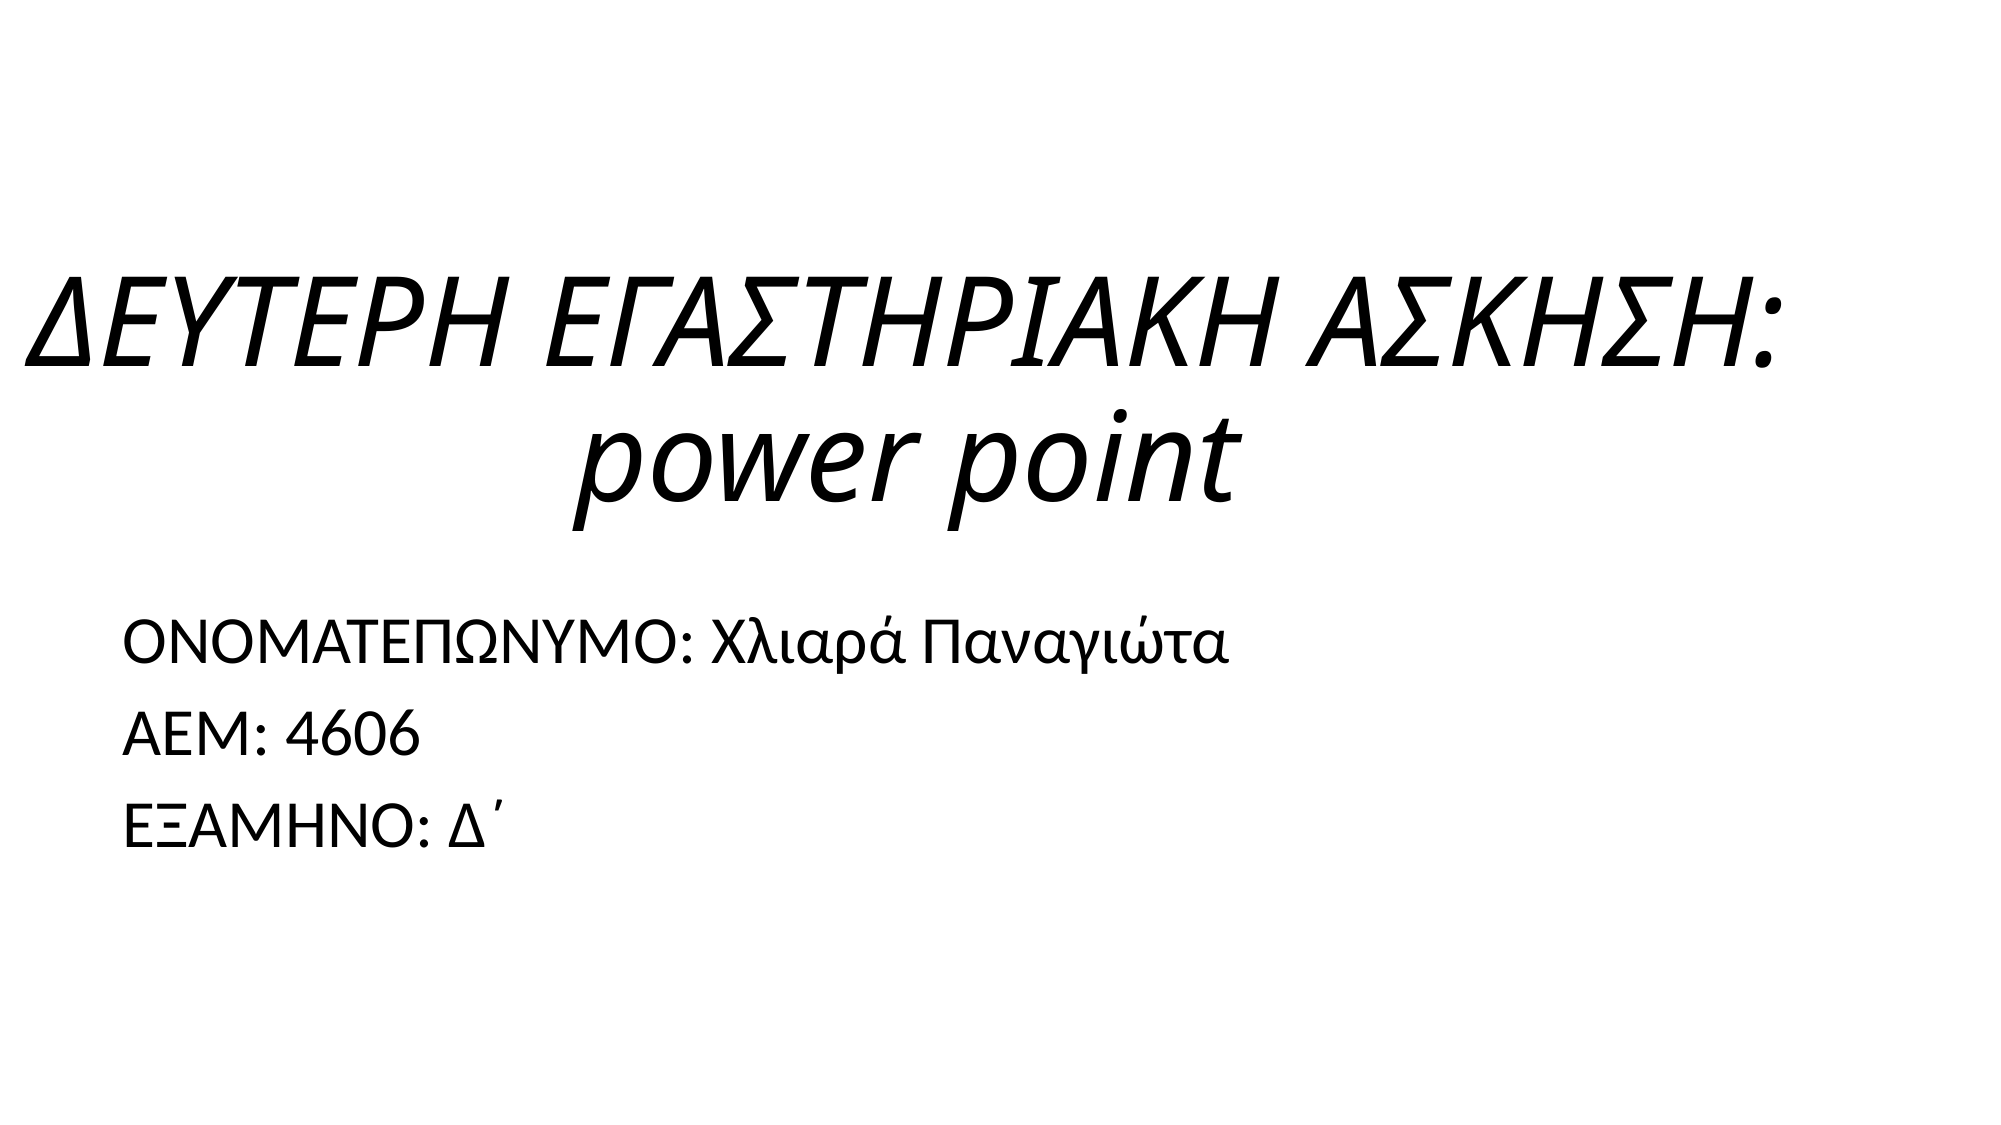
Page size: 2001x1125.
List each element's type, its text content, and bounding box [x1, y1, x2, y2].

subtitle ΟΝΟΜΑΤΕΠΩΝΥΜΟ: Χλιαρά Παναγιώτα ΑΕΜ: 4606 ΕΞΑΜΗΝΟ: Δ΄ [107, 598, 1608, 870]
title ΔΕΥΤΕΡΗ ΕΓΑΣΤΗΡΙΑΚΗ ΑΣΚΗΣΗ: power point [0, 176, 1815, 687]
